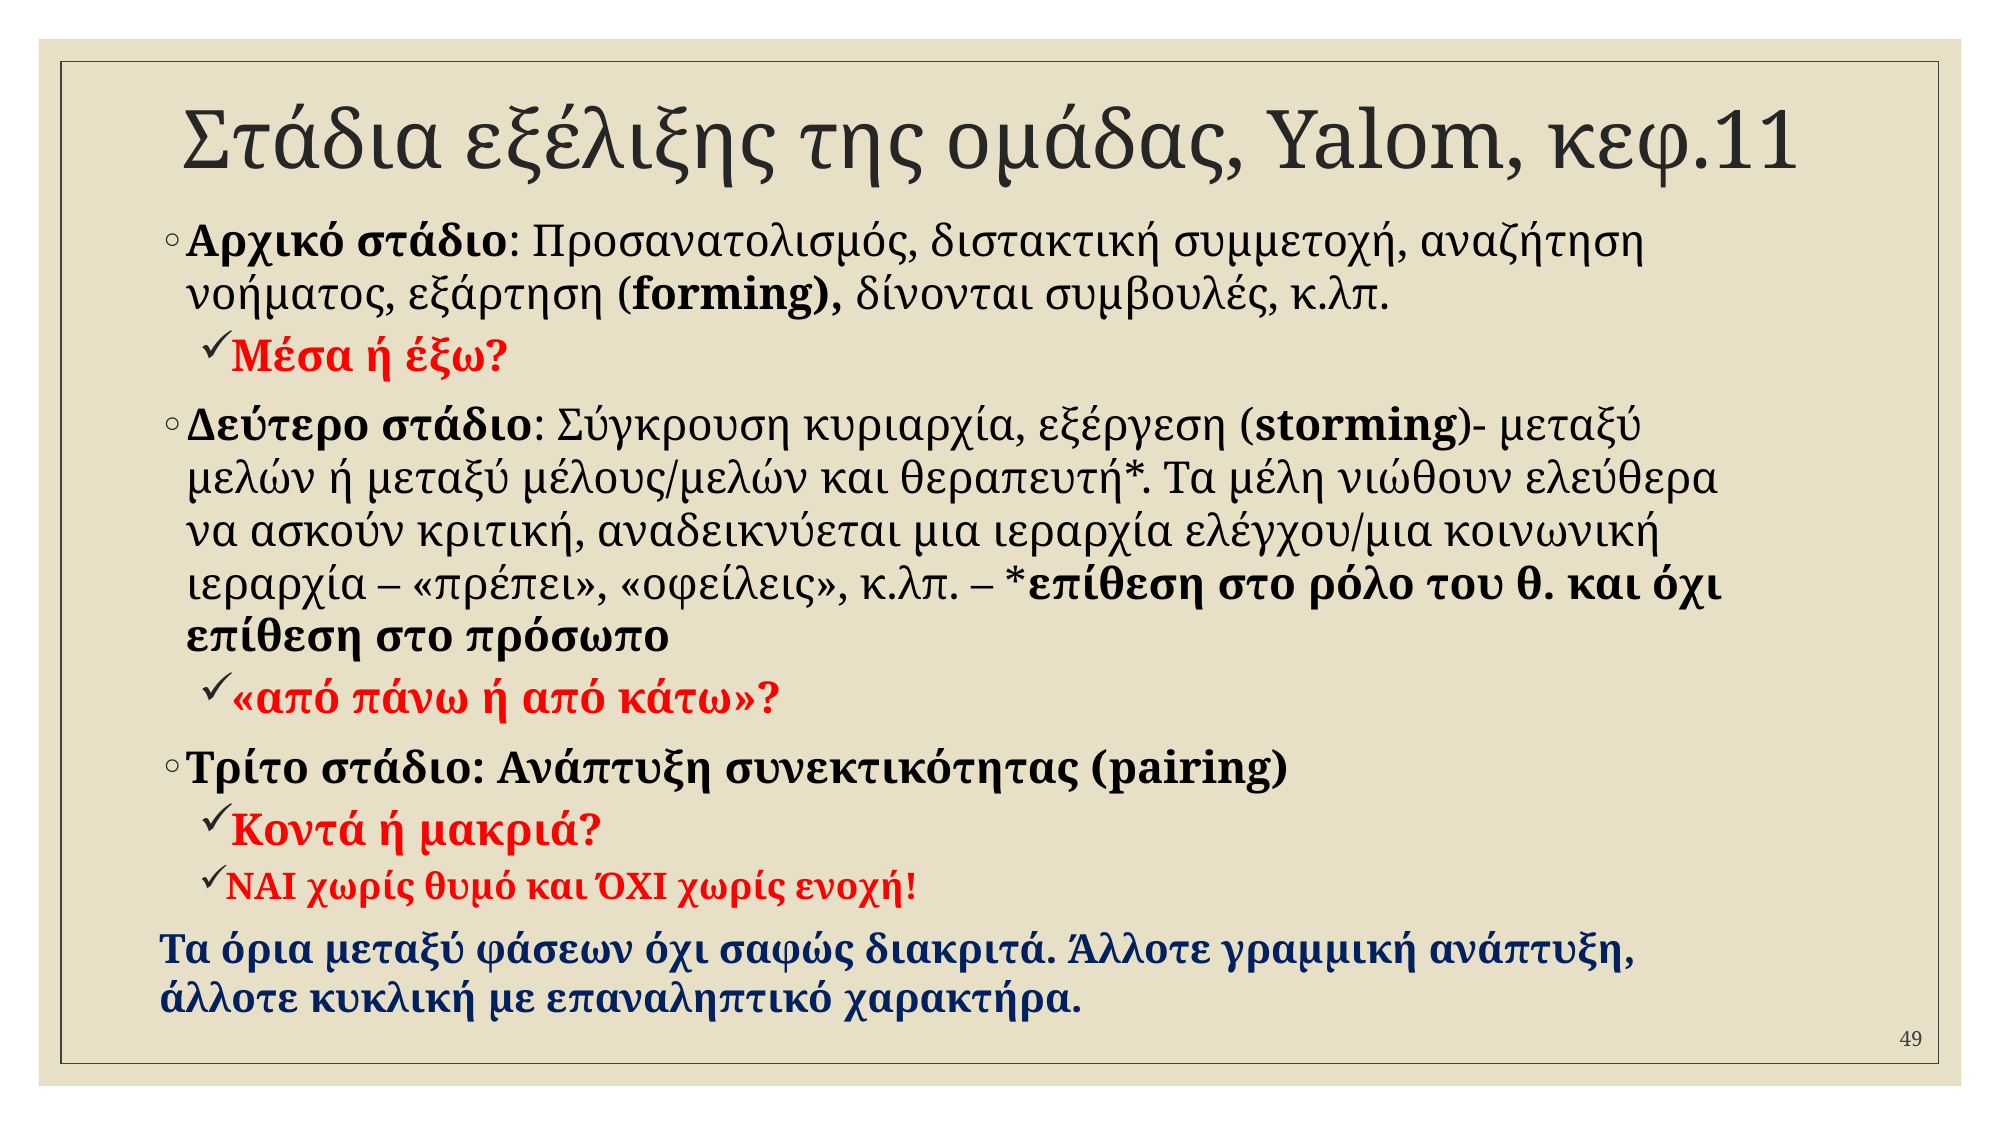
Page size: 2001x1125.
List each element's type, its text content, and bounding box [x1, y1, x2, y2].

title Στάδια εξέλιξης της ομάδας, Yalom, κεφ.11 [167, 79, 1818, 206]
list Αρχικό στάδιο: Προσανατολισμός, διστακτική συμμετοχή, αναζήτηση νοήματος, εξάρτηση (fοrming), δίνονται συμβουλές, κ.λπ. Μέσα ή έξω? Δεύτερο στάδιο: Σύγκρουση κυριαρχία, εξέργεση (storming)- μεταξύ μελών ή μεταξύ μέλους/μελών και θεραπευτή*. Τα μέλη νιώθουν ελεύθερα να ασκούν κριτική, αναδεικνύεται μια ιεραρχία ελέγχου/μια κοινωνική ιεραρχία – «πρέπει», «οφείλεις», κ.λπ. – *επίθεση στο ρόλο του θ. και όχι επίθεση στο πρόσωπο «από πάνω ή από κάτω»? Τρίτο στάδιο: Ανάπτυξη συνεκτικότητας (pairing) Κοντά ή μακριά? ΝΑΙ χωρίς θυμό και ΌΧΙ χωρίς ενοχή! Τα όρια μεταξύ φάσεων όχι σαφώς διακριτά. Άλλοτε γραμμική ανάπτυξη, άλλοτε κυκλική με επαναληπτικό χαρακτήρα. [144, 205, 1795, 1036]
slide_number 49 [1697, 1019, 1938, 1062]
